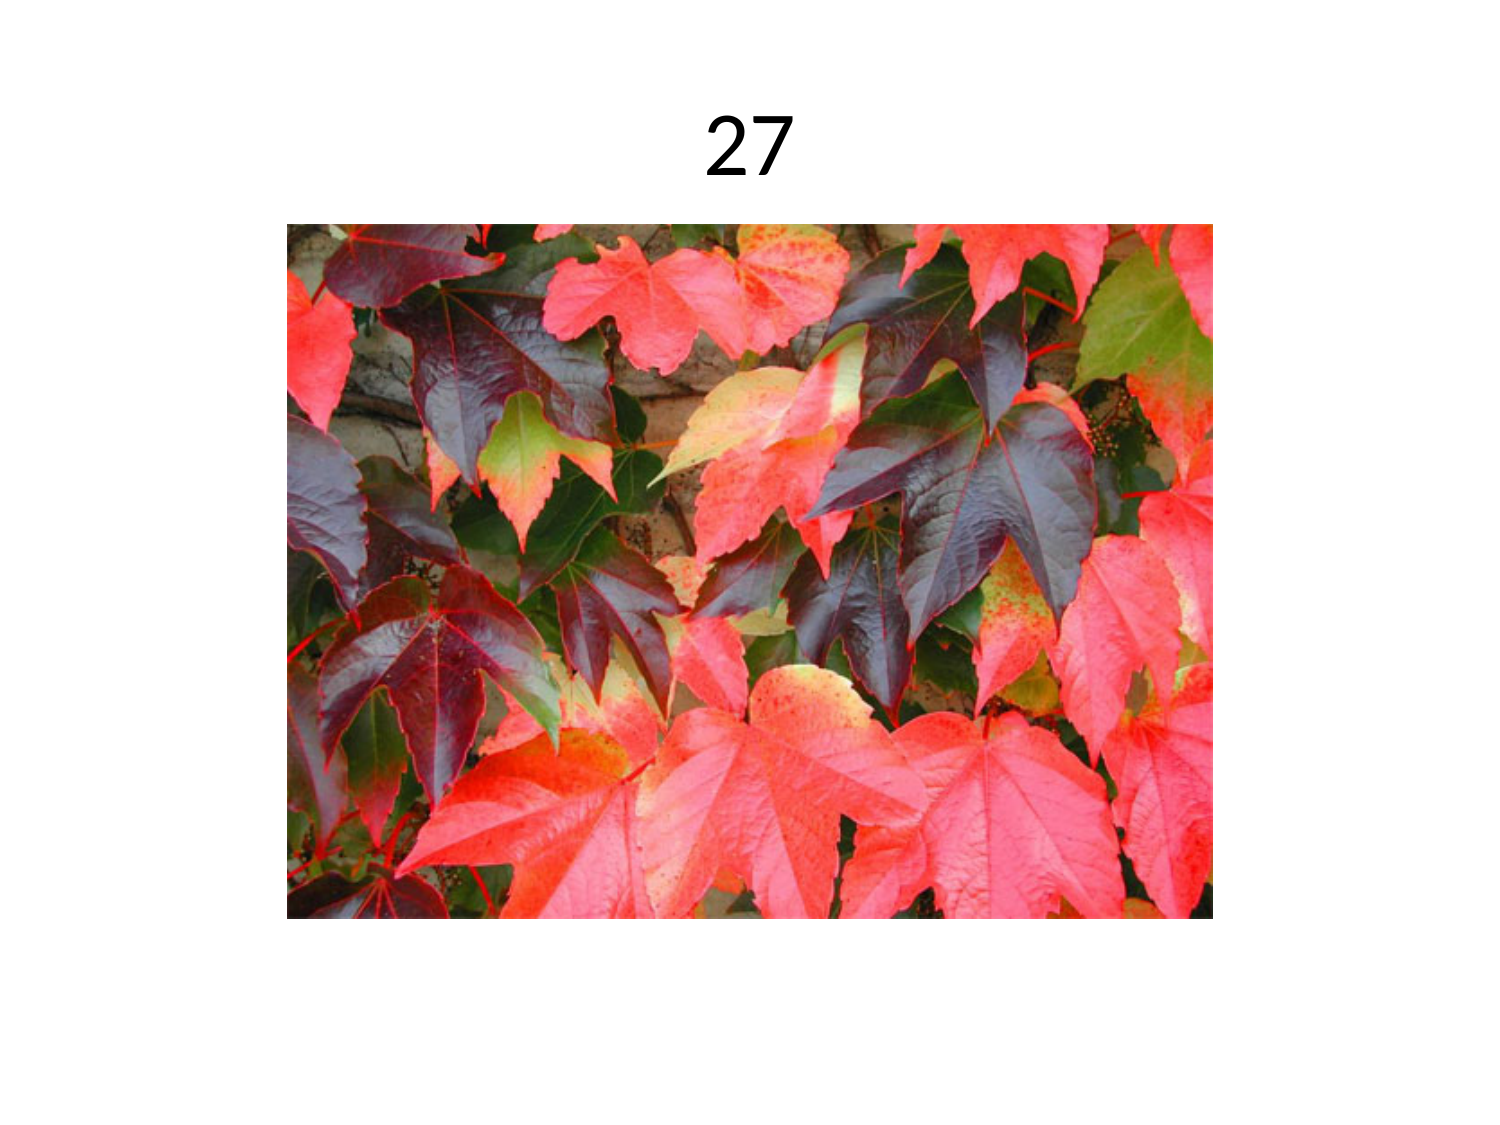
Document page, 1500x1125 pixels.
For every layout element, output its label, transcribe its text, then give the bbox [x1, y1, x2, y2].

picture [287, 224, 1213, 919]
title 27 [75, 45, 1425, 233]
